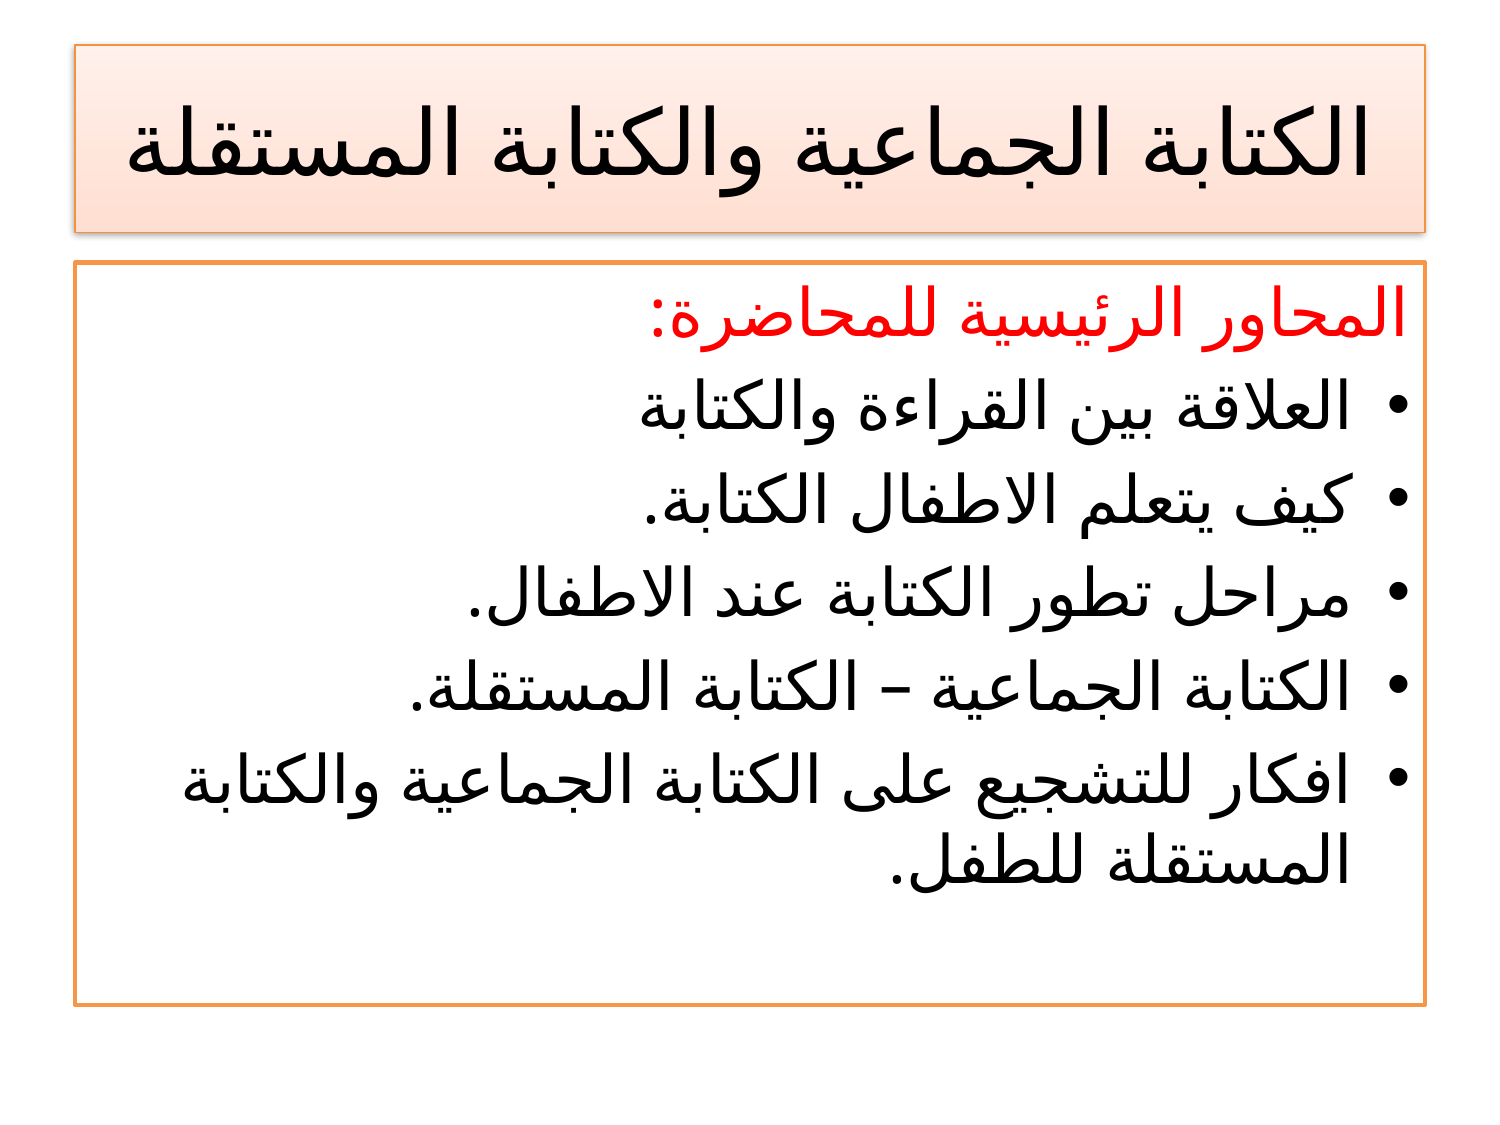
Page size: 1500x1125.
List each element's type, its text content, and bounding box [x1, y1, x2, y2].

title الكتابة الجماعية والكتابة المستقلة [74, 44, 1426, 233]
list المحاور الرئيسية للمحاضرة: العلاقة بين القراءة والكتابة كيف يتعلم الاطفال الكتابة. مراحل تطور الكتابة عند الاطفال. الكتابة الجماعية – الكتابة المستقلة. افكار للتشجيع على الكتابة الجماعية والكتابة المستقلة للطفل. [73, 260, 1427, 1007]
